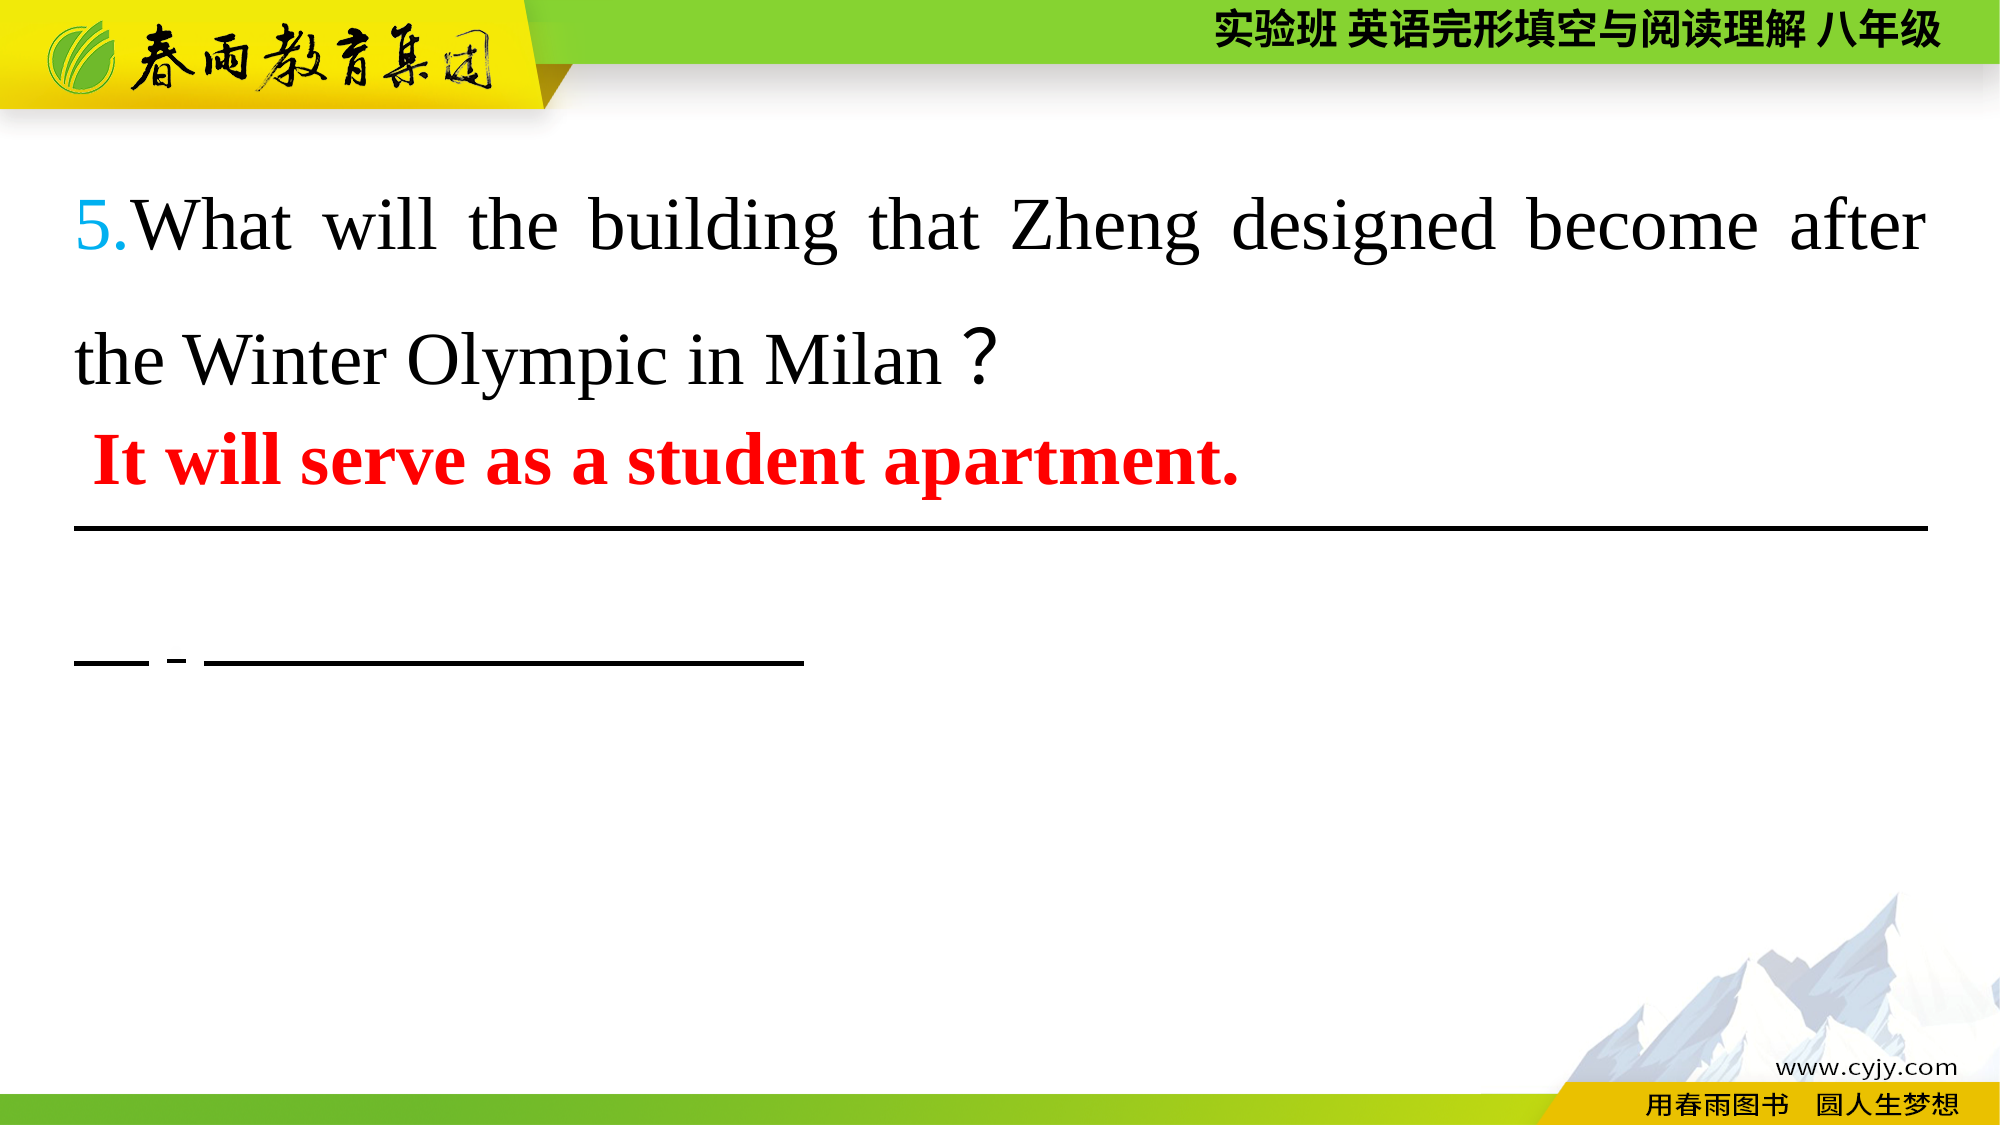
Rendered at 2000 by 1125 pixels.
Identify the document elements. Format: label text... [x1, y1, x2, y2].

text_box It will serve as a student apartment. [59, 401, 1500, 507]
picture [0, 0, 2000, 1125]
list 5.What will the building that Zheng designed become after the Winter Olympic in Milan？ , [59, 122, 1944, 547]
